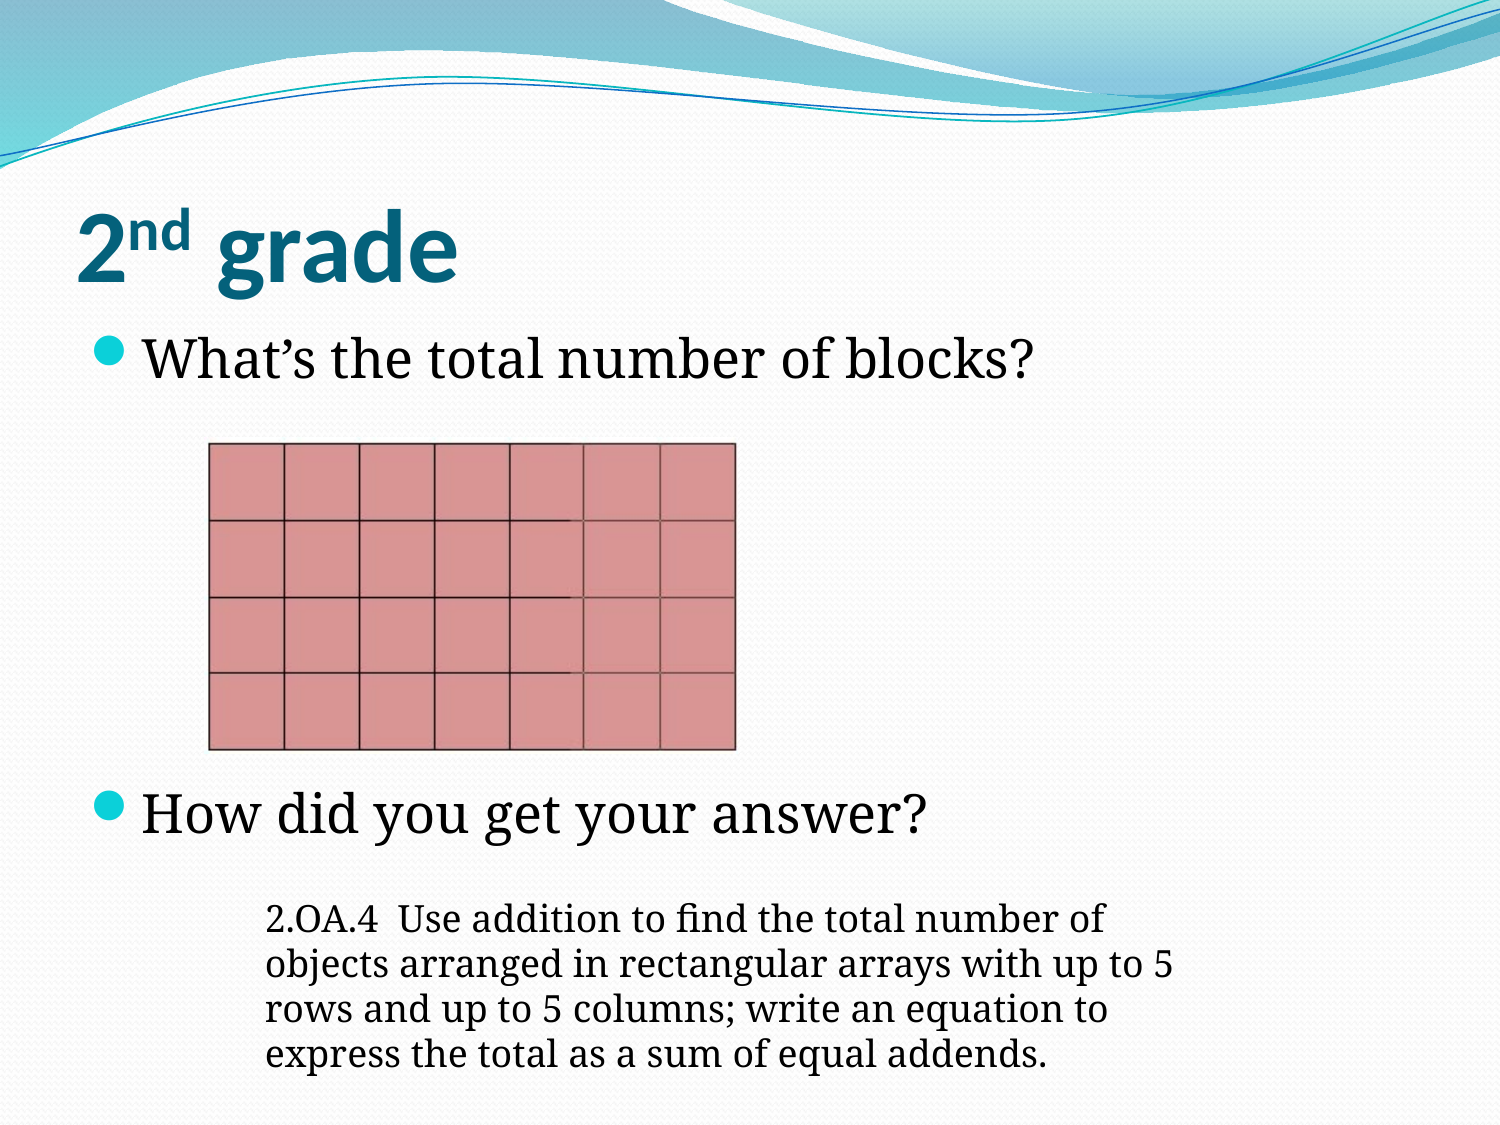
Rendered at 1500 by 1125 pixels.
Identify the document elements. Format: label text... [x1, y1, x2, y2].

list What’s the total number of blocks? How did you get your answer? [75, 317, 1425, 1038]
title 2nd grade [75, 115, 1425, 303]
picture [204, 437, 738, 754]
text_box 2.OA.4 Use addition to find the total number of objects arranged in rectangular arrays with up to 5 rows and up to 5 columns; write an equation to express the total as a sum of equal addends. [249, 887, 1250, 1083]
